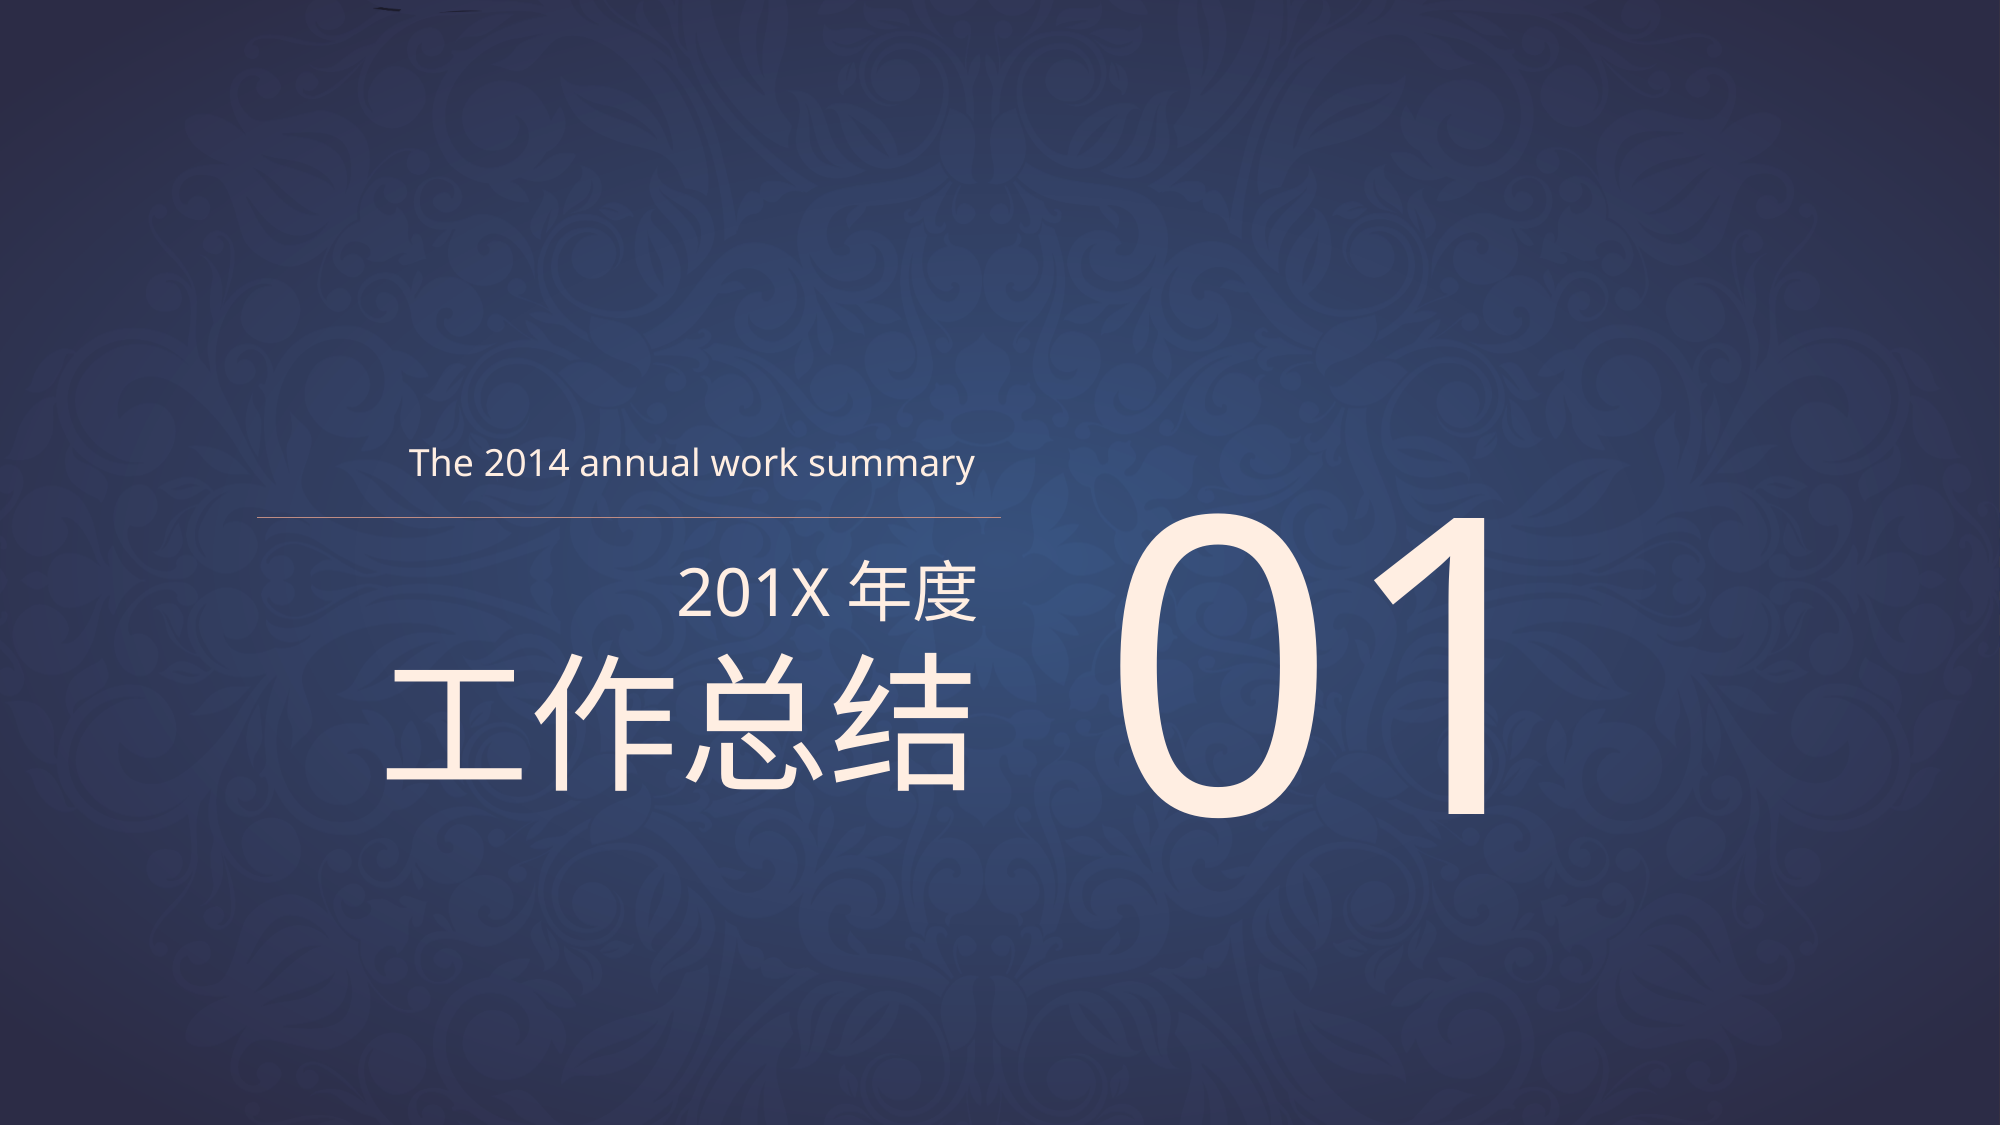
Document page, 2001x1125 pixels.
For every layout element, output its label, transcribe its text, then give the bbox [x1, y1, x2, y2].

picture [0, 0, 2000, 1125]
text_box 01 [1085, 392, 1590, 905]
text_box The 2014 annual work summary [394, 431, 991, 491]
text_box 201X年度 工作总结 [364, 542, 995, 818]
